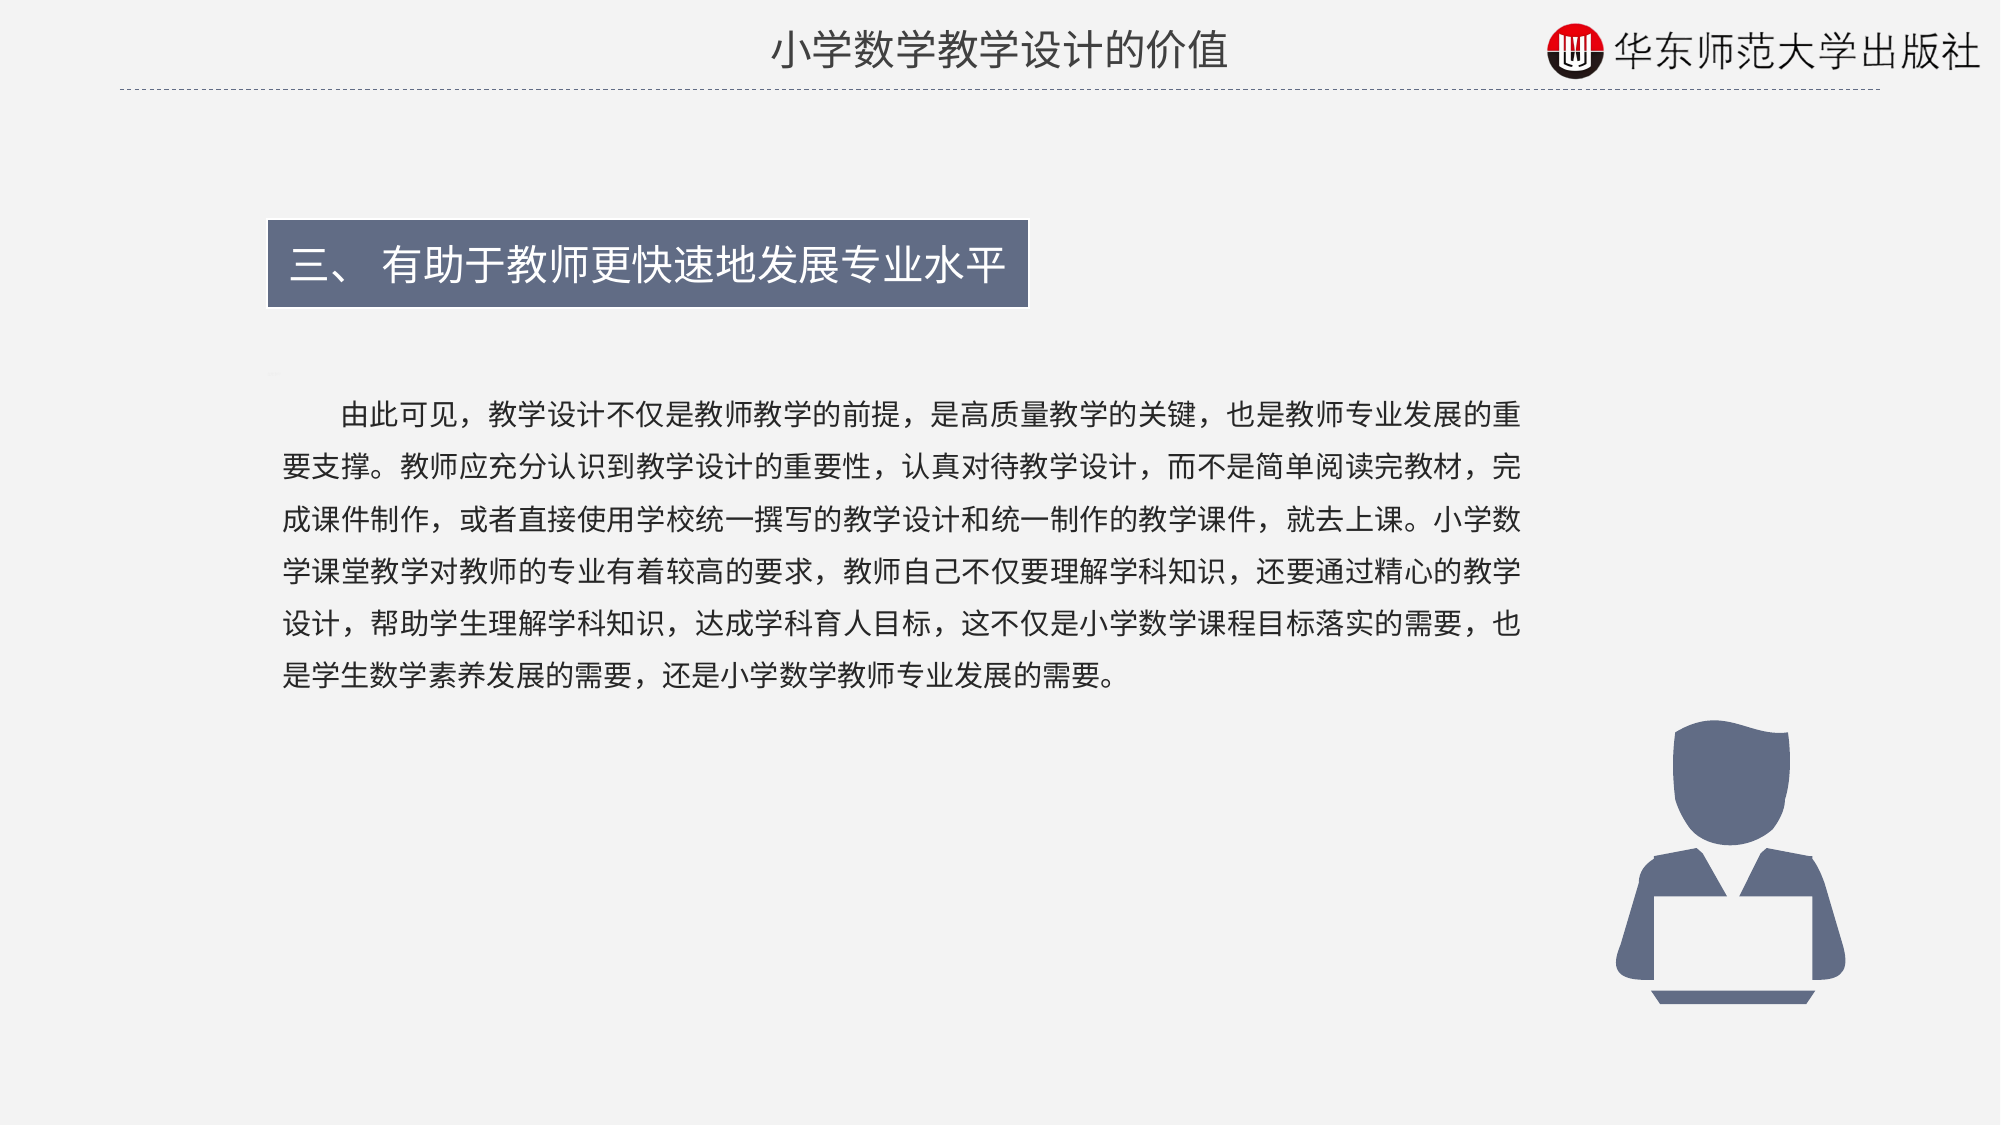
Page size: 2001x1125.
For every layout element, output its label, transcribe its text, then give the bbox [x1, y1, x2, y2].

text_box [1650, 990, 1816, 1005]
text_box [1536, 13, 1989, 83]
text_box [1739, 848, 1846, 980]
text_box [1615, 848, 1728, 980]
text_box 由此可见，教学设计不仅是教师教学的前提，是高质量教学的关键，也是教师专业发展的重要支撑。教师应充分认识到教学设计的重要性，认真对待教学设计，而不是简单阅读完教材，完成课件制作，或者直接使用学校统一撰写的教学设计和统一制作的教学课件，就去上课。小学数学课堂教学对教师的专业有着较高的要求，教师自己不仅要理解学科知识，还要通过精心的教学设计，帮助学生理解学科知识，达成学科育人目标，这不仅是小学数学课程目标落实的需要，也是学生数学素养发展的需要，还是小学数学教师专业发展的需要。 [267, 372, 1537, 700]
text_box [1673, 720, 1790, 846]
text_box 三、 有助于教师更快速地发展专业水平 [266, 218, 1030, 309]
text_box 小学数学教学设计的价值 [680, 23, 1320, 74]
